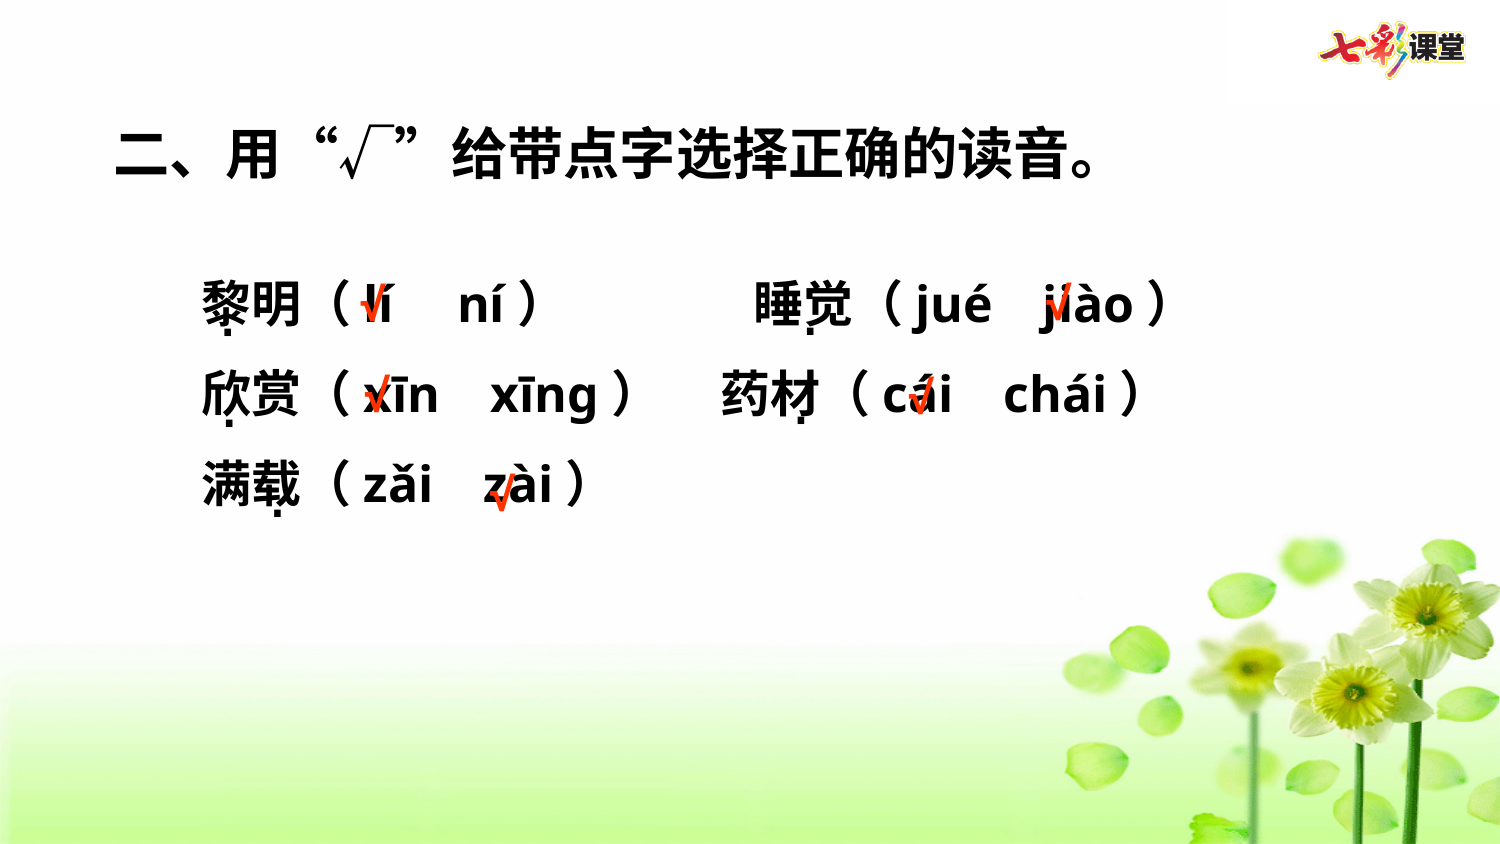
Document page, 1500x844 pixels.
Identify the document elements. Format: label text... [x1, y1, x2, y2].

text_box · [787, 276, 863, 370]
text_box · [205, 277, 281, 371]
text_box · [206, 368, 282, 462]
text_box · [254, 458, 331, 552]
text_box √ [477, 461, 626, 526]
text_box √ [896, 364, 1045, 429]
text_box 二、用“√”给带点字选择正确的读音。 [102, 113, 1138, 192]
text_box 黎明（lí ní） 睡觉（jué jiào） 欣赏（xīn xīng） 药材（cái chái） 满载（zǎi zài） [190, 236, 1398, 518]
text_box √ [1033, 271, 1183, 335]
text_box √ [348, 272, 497, 336]
text_box · [778, 364, 854, 459]
text_box √ [352, 363, 501, 428]
picture [0, 0, 1500, 844]
